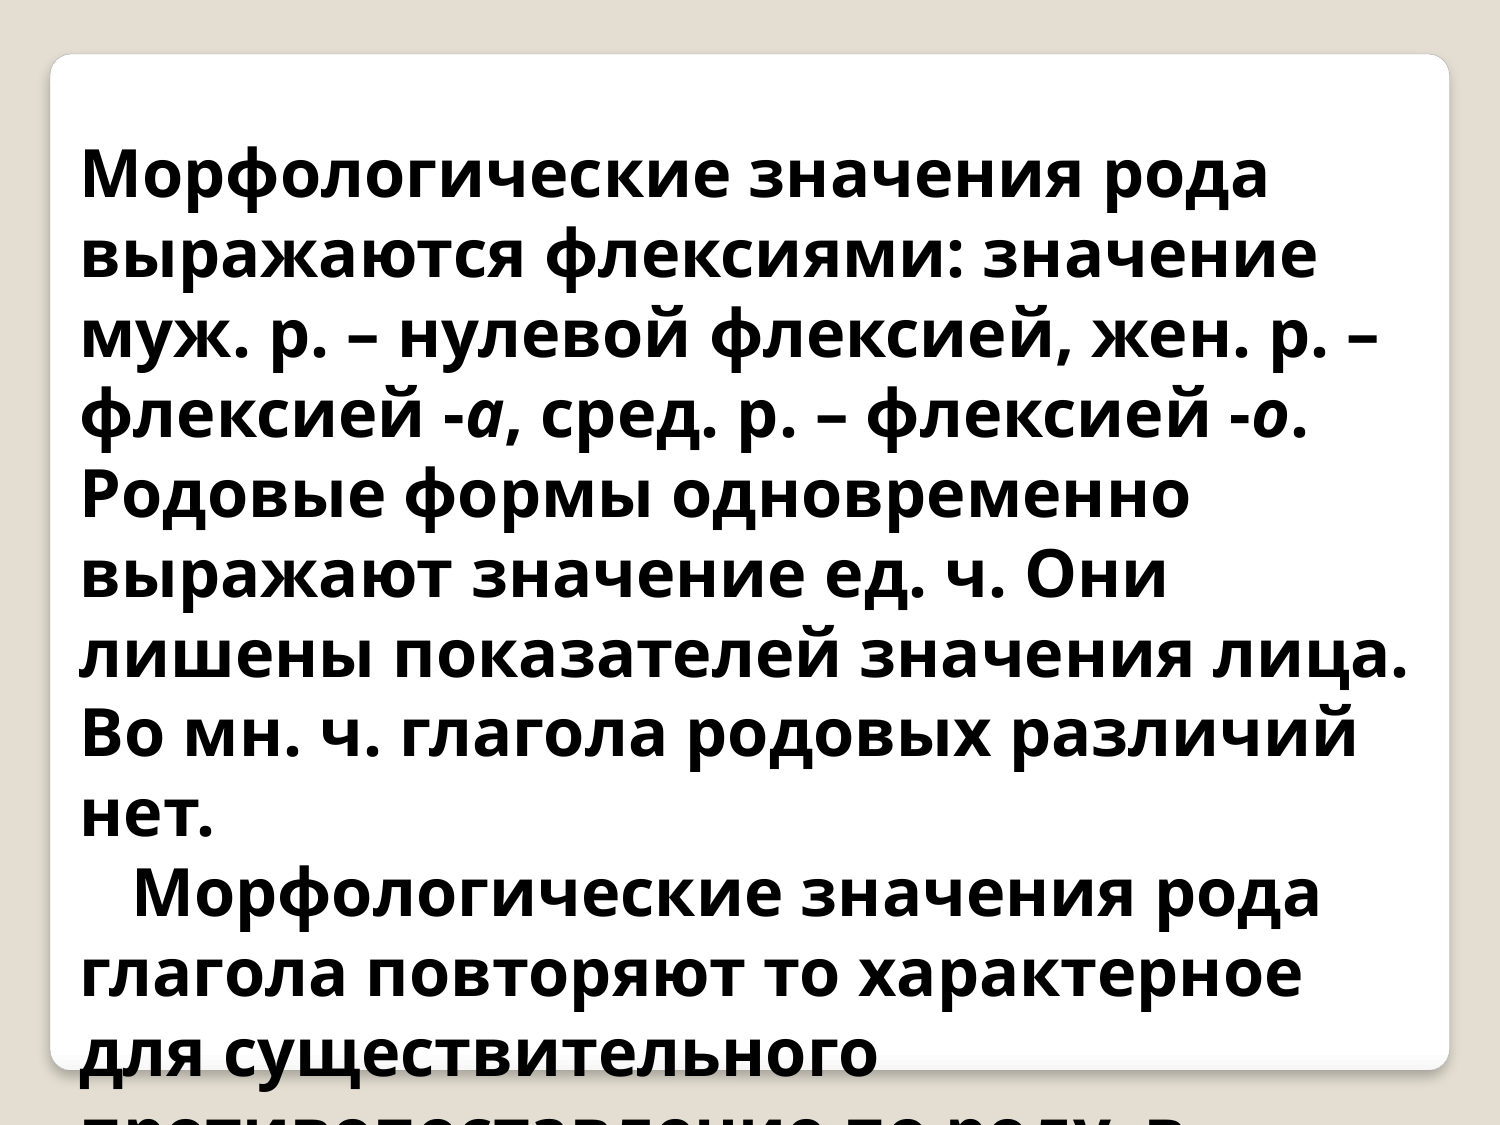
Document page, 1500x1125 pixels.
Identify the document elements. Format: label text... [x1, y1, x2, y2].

text_box Морфологические значения рода выражаются флексиями: значение муж. р. – нулевой флексией, жен. р. – флексией -а, сред. р. – флексией -о. Родовые формы одновременно выражают значение ед. ч. Они лишены показателей значения лица. Во мн. ч. глагола родовых различий нет. Морфологические значения рода глагола повторяют то характерное для существительного противопоставление по роду, в котором значение сред. р. как преимущественно предметное противопоставлено значениям муж. и жен. р. как значениям предметно-личным. [64, 123, 1436, 1125]
